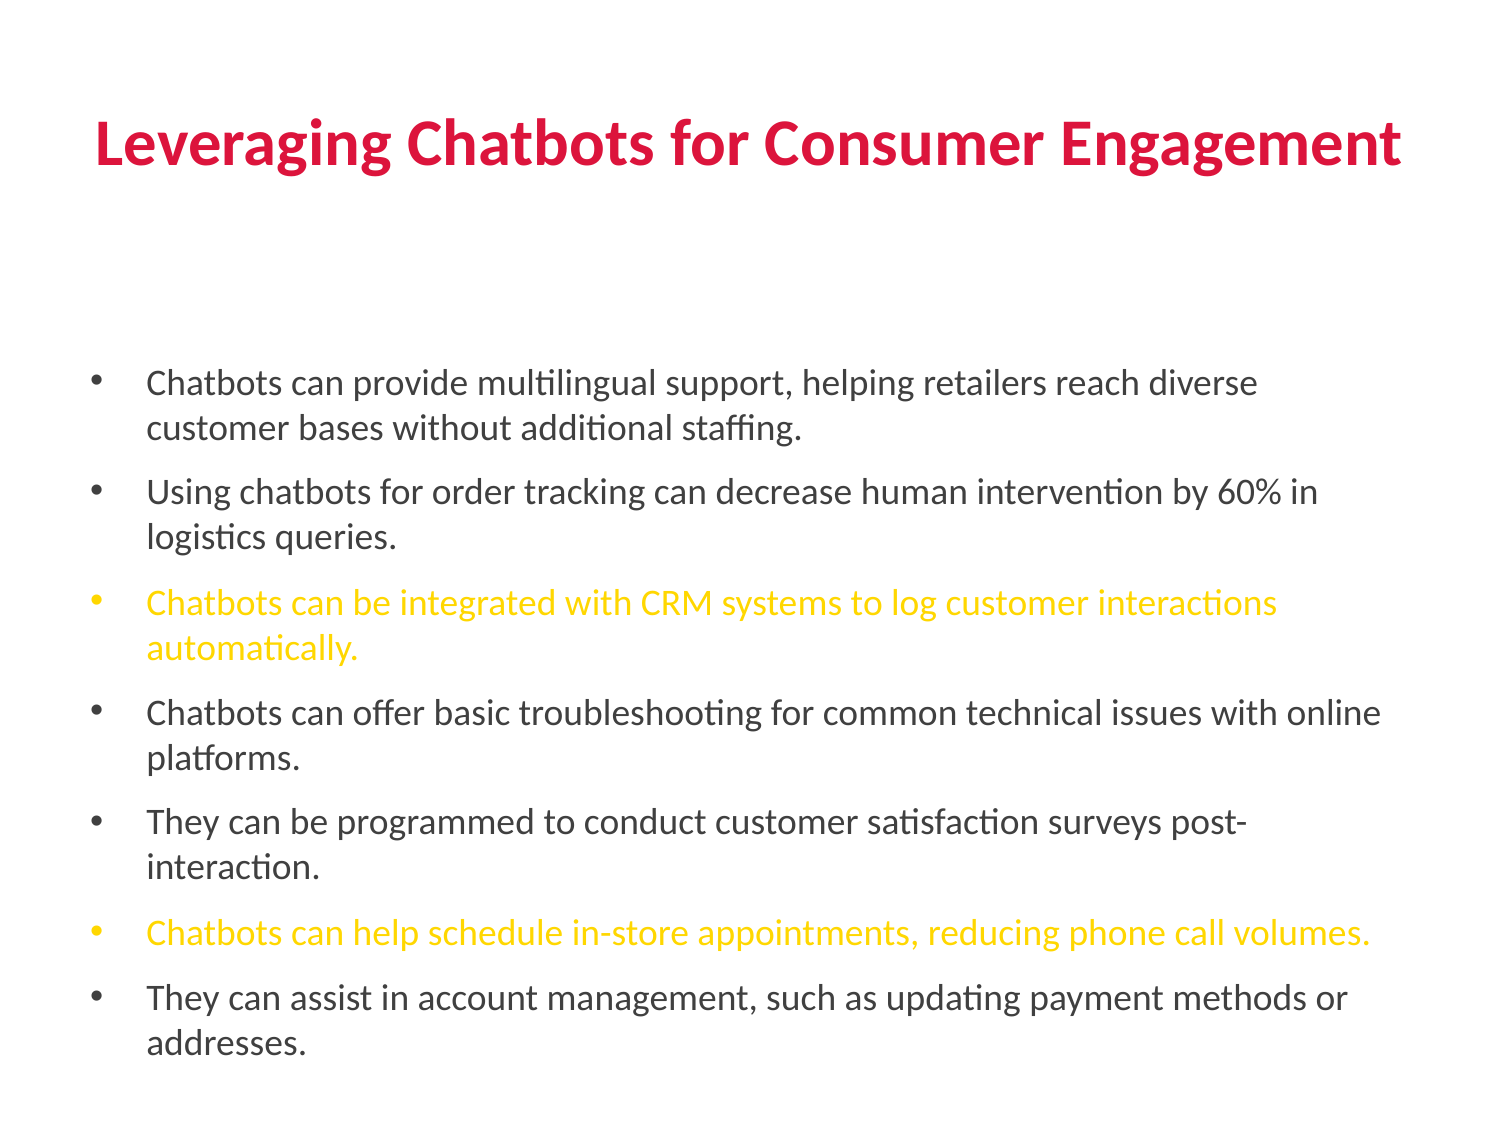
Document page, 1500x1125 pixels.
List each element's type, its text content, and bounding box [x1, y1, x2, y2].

title Leveraging Chatbots for Consumer Engagement [75, 45, 1425, 233]
list Chatbots can provide multilingual support, helping retailers reach diverse customer bases without additional staffing. Using chatbots for order tracking can decrease human intervention by 60% in logistics queries. Chatbots can be integrated with CRM systems to log customer interactions automatically. Chatbots can offer basic troubleshooting for common technical issues with online platforms. They can be programmed to conduct customer satisfaction surveys post-interaction. Chatbots can help schedule in-store appointments, reducing phone call volumes. They can assist in account management, such as updating payment methods or addresses. [75, 262, 1425, 1005]
